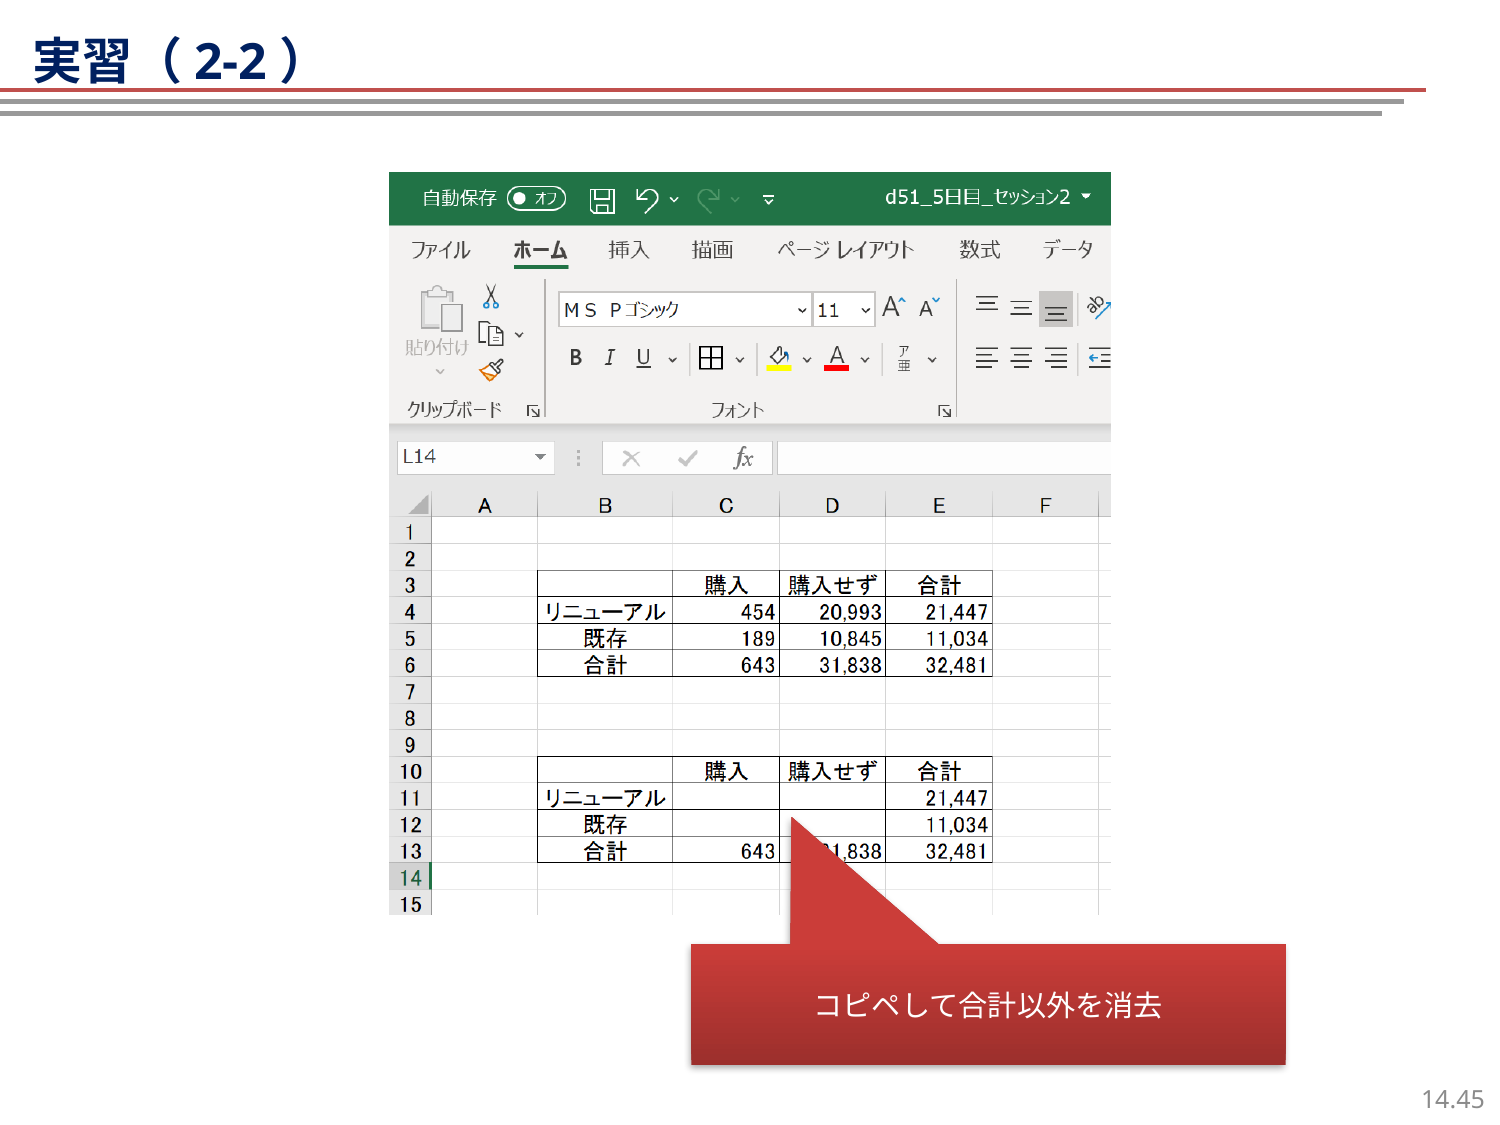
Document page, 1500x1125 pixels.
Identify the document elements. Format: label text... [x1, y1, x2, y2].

picture [389, 172, 1111, 915]
text_box コピペして合計以外を消去 [691, 923, 1286, 1065]
text_box 実習（2-2） [17, 21, 1459, 151]
slide_number 44 [1381, 1065, 1500, 1125]
